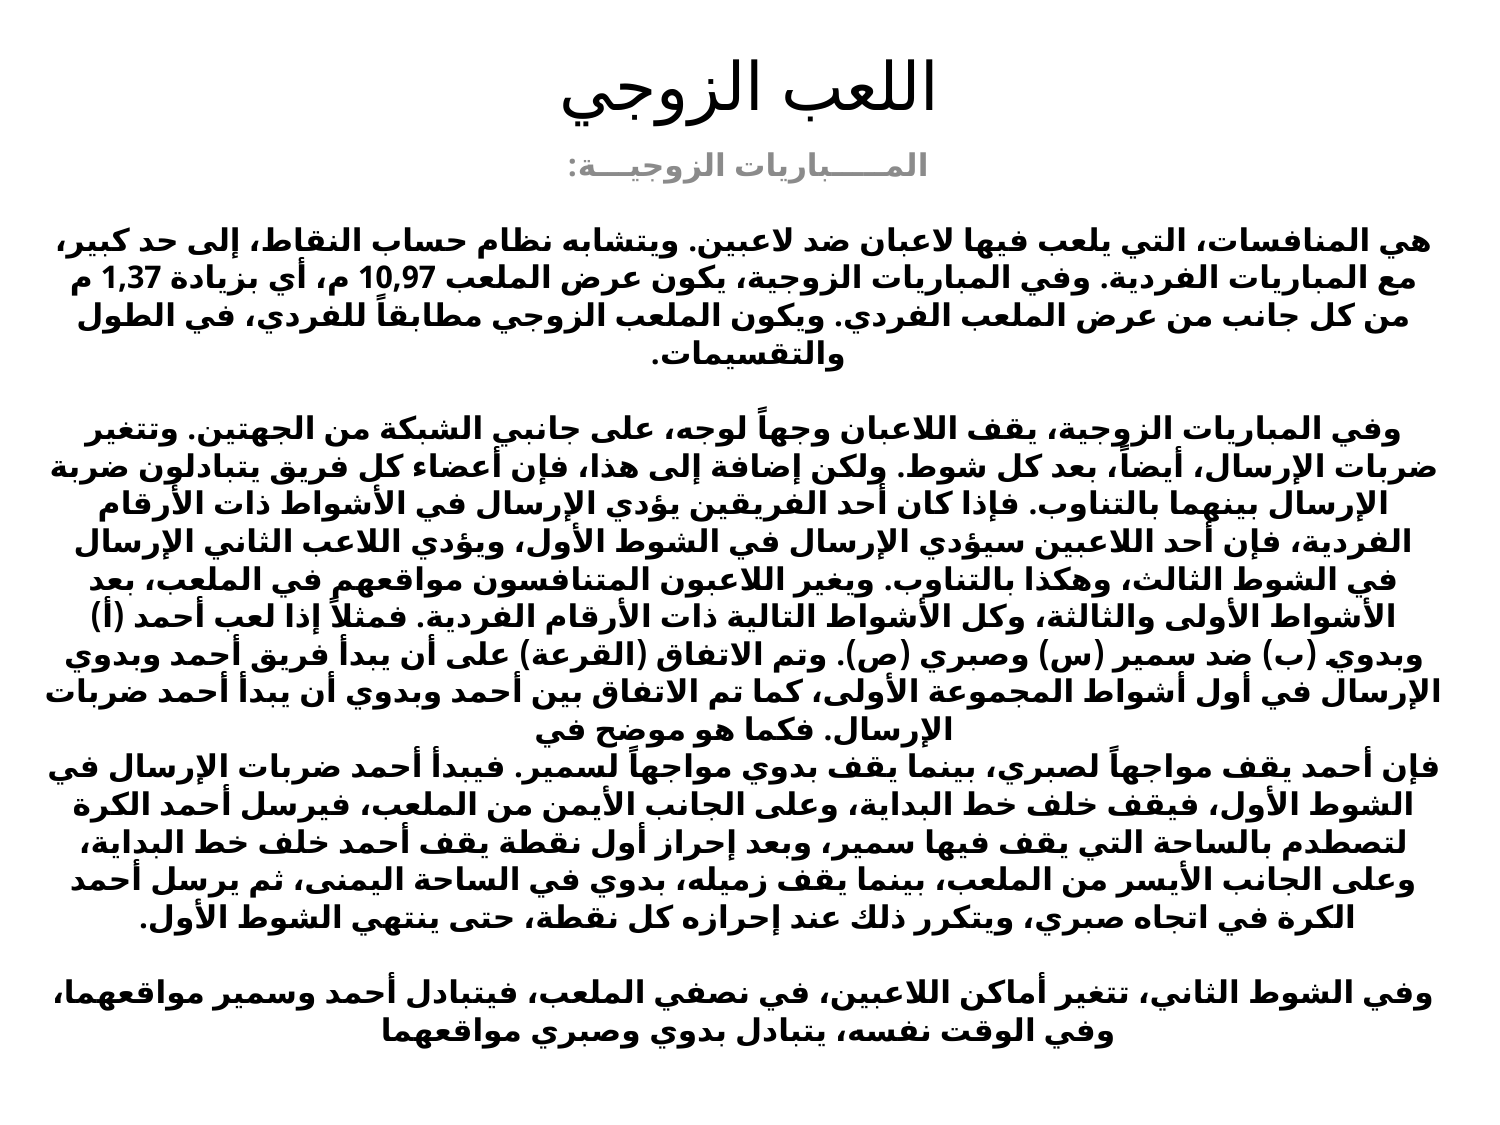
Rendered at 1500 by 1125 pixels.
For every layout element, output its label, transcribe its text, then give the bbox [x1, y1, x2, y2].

title اللعب الزوجي [112, 42, 1388, 126]
subtitle المـــــباريات الزوجيـــة: هي المنافسات، التي يلعب فيها لاعبان ضد لاعبين. ويتشابه نظام حساب النقاط، إلى حد كبير، مع المباريات الفردية. وفي المباريات الزوجية، يكون عرض الملعب 10,97 م، أي بزيادة 1,37 م من كل جانب من عرض الملعب الفردي. ويكون الملعب الزوجي مطابقاً للفردي، في الطول والتقسيمات. وفي المباريات الزوجية، يقف اللاعبان وجهاً لوجه، على جانبي الشبكة من الجهتين. وتتغير ضربات الإرسال، أيضاً، بعد كل شوط. ولكن إضافة إلى هذا، فإن أعضاء كل فريق يتبادلون ضربة الإرسال بينهما بالتناوب. فإذا كان أحد الفريقين يؤدي الإرسال في الأشواط ذات الأرقام الفردية، فإن أحد اللاعبين سيؤدي الإرسال في الشوط الأول، ويؤدي اللاعب الثاني الإرسال في الشوط الثالث، وهكذا بالتناوب. ويغير اللاعبون المتنافسون مواقعهم في الملعب، بعد الأشواط الأولى والثالثة، وكل الأشواط التالية ذات الأرقام الفردية. فمثلاً إذا لعب أحمد (أ) وبدوي (ب) ضد سمير (س) وصبري (ص). وتم الاتفاق (القرعة) على أن يبدأ فريق أحمد وبدوي الإرسال في أول أشواط المجموعة الأولى، كما تم الاتفاق بين أحمد وبدوي أن يبدأ أحمد ضربات الإرسال. فكما هو موضح في فإن أحمد يقف مواجهاً لصبري، بينما يقف بدوي مواجهاً لسمير. فيبدأ أحمد ضربات الإرسال في الشوط الأول، فيقف خلف خط البداية، وعلى الجانب الأيمن من الملعب، فيرسل أحمد الكرة لتصطدم بالساحة التي يقف فيها سمير، وبعد إحراز أول نقطة يقف أحمد خلف خط البداية، وعلى الجانب الأيسر من الملعب، بينما يقف زميله، بدوي في الساحة اليمنى، ثم يرسل أحمد الكرة في اتجاه صبري، ويتكرر ذلك عند إحرازه كل نقطة، حتى ينتهي الشوط الأول. وفي الشوط الثاني، تتغير أماكن اللاعبين، في نصفي الملعب، فيتبادل أحمد وسمير مواقعهما، وفي الوقت نفسه، يتبادل بدوي وصبري مواقعهما [29, 137, 1459, 1094]
